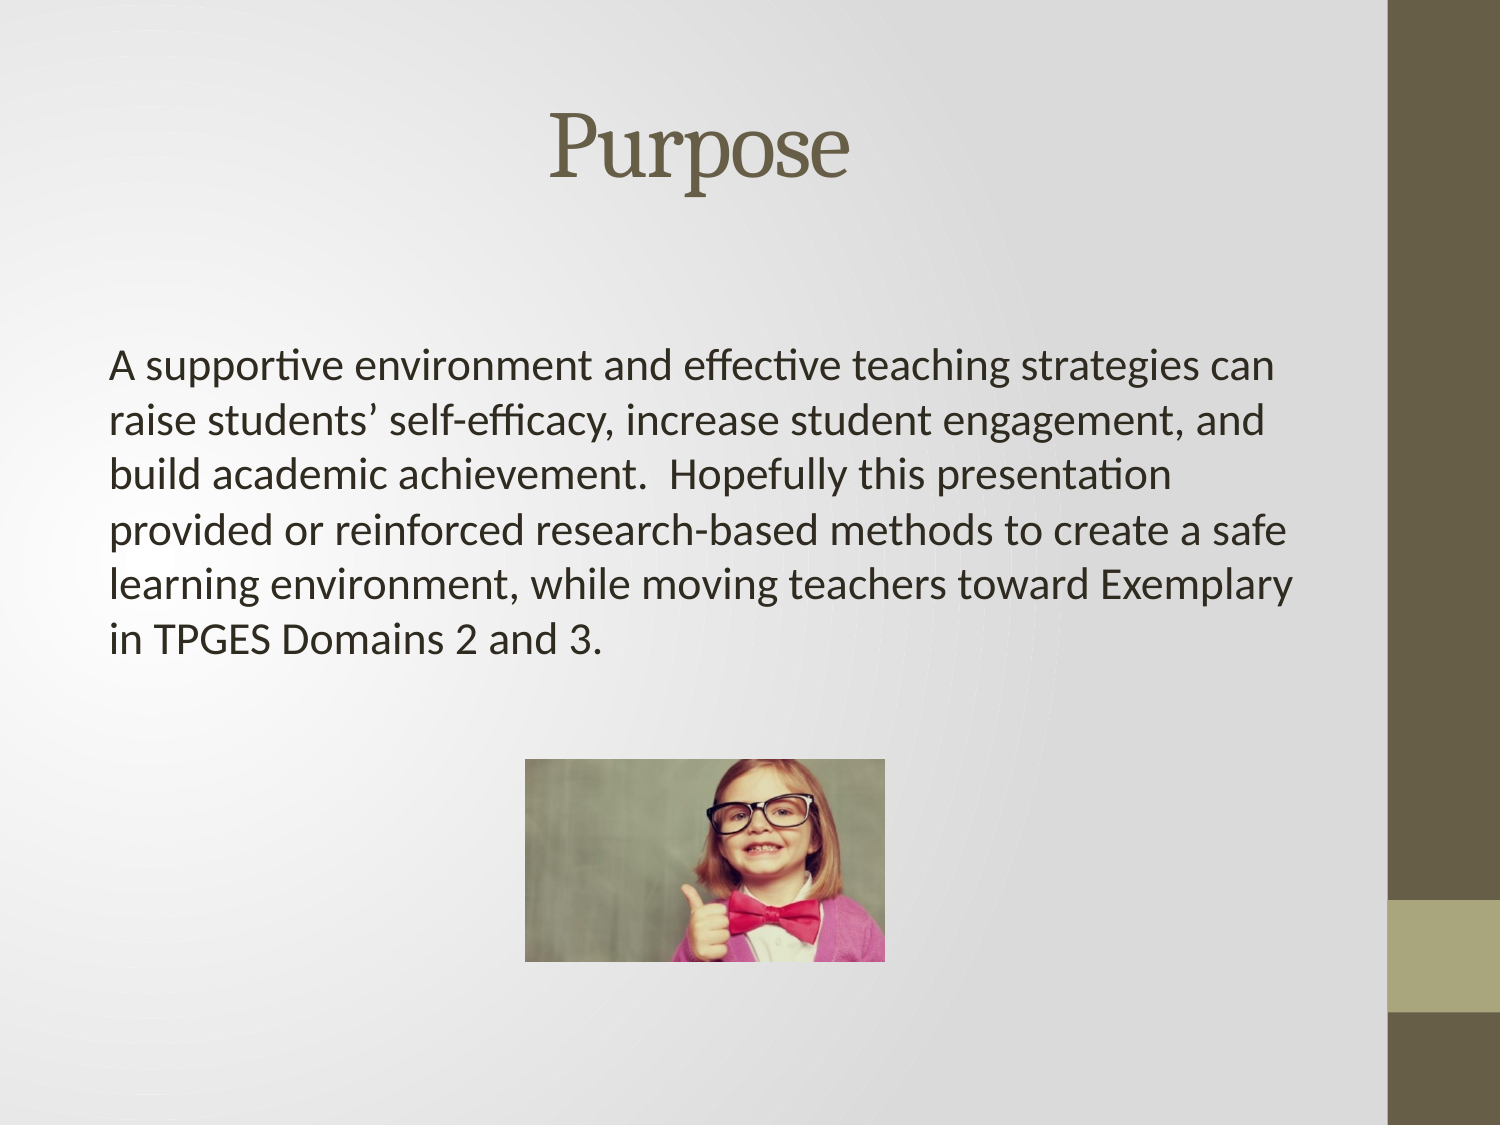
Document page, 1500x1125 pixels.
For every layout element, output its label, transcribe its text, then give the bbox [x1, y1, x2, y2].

list A supportive environment and effective teaching strategies can raise students’ self-efficacy, increase student engagement, and build academic achievement. Hopefully this presentation provided or reinforced research-based methods to create a safe learning environment, while moving teachers toward Exemplary in TPGES Domains 2 and 3. [75, 262, 1325, 1050]
picture [524, 758, 886, 963]
title Purpose [75, 45, 1325, 233]
